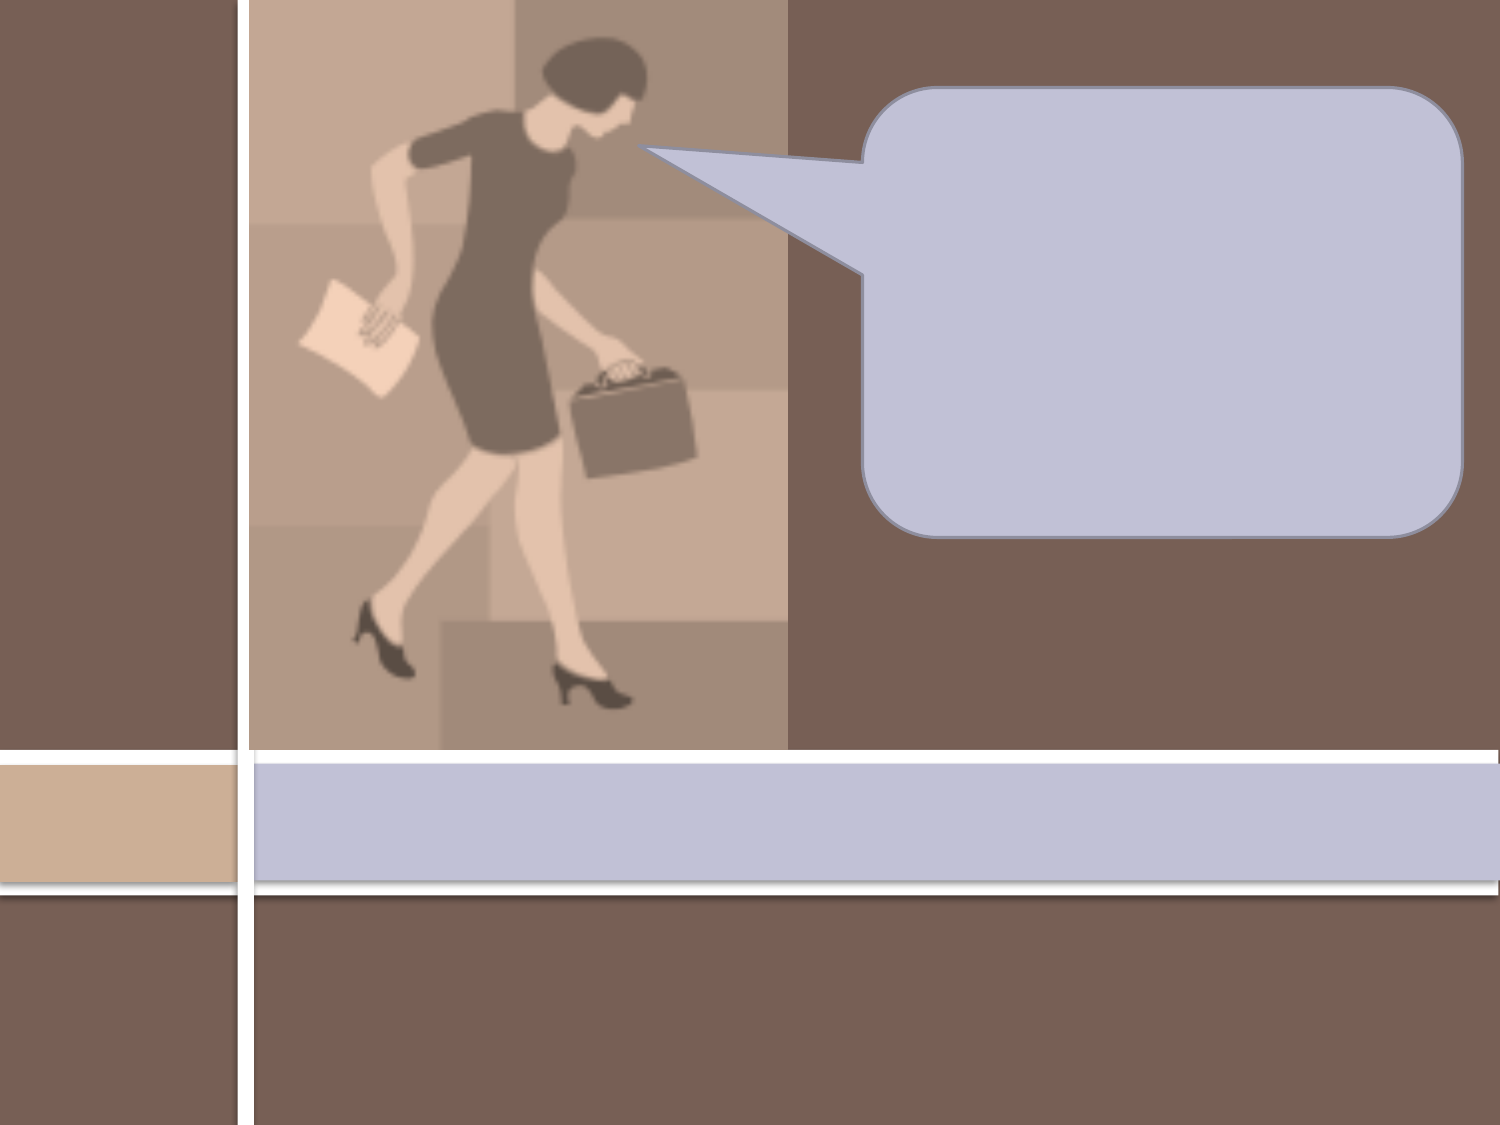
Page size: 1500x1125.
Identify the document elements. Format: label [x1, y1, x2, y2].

text_box [793, 85, 1465, 540]
picture [249, 0, 788, 751]
